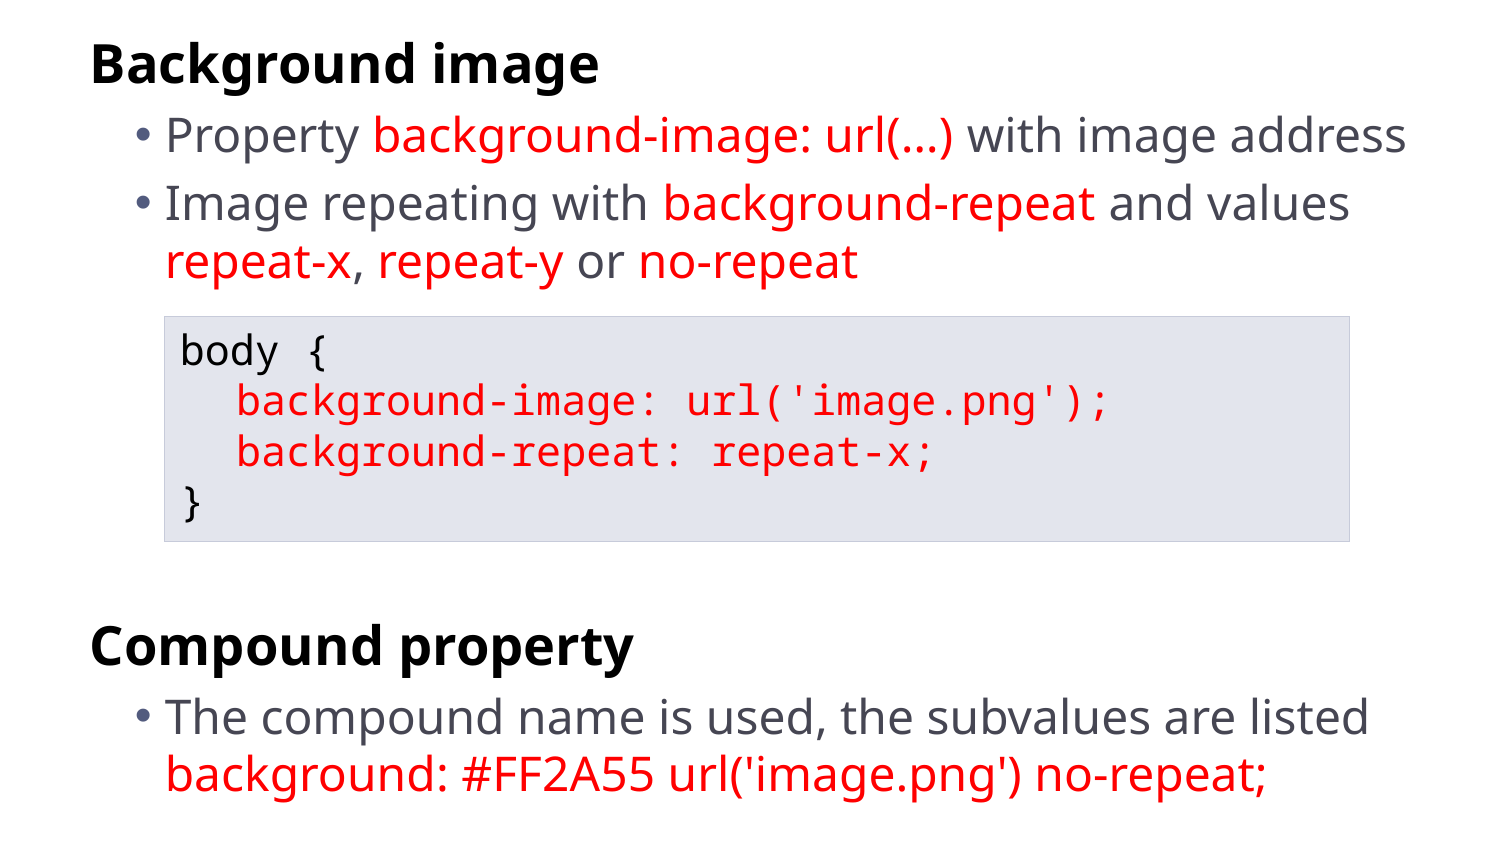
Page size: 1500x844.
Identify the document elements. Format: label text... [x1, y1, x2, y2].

list Background image Property background-image: url(…) with image address Image repeating with background-repeat and values repeat-x, repeat-y or no-repeat Compound property The compound name is used, the subvalues are listed background: #FF2A55 url('image.png') no-repeat; [75, 21, 1475, 835]
text_box body { background-image: url('image.png'); background-repeat: repeat-x; } [164, 316, 1350, 542]
